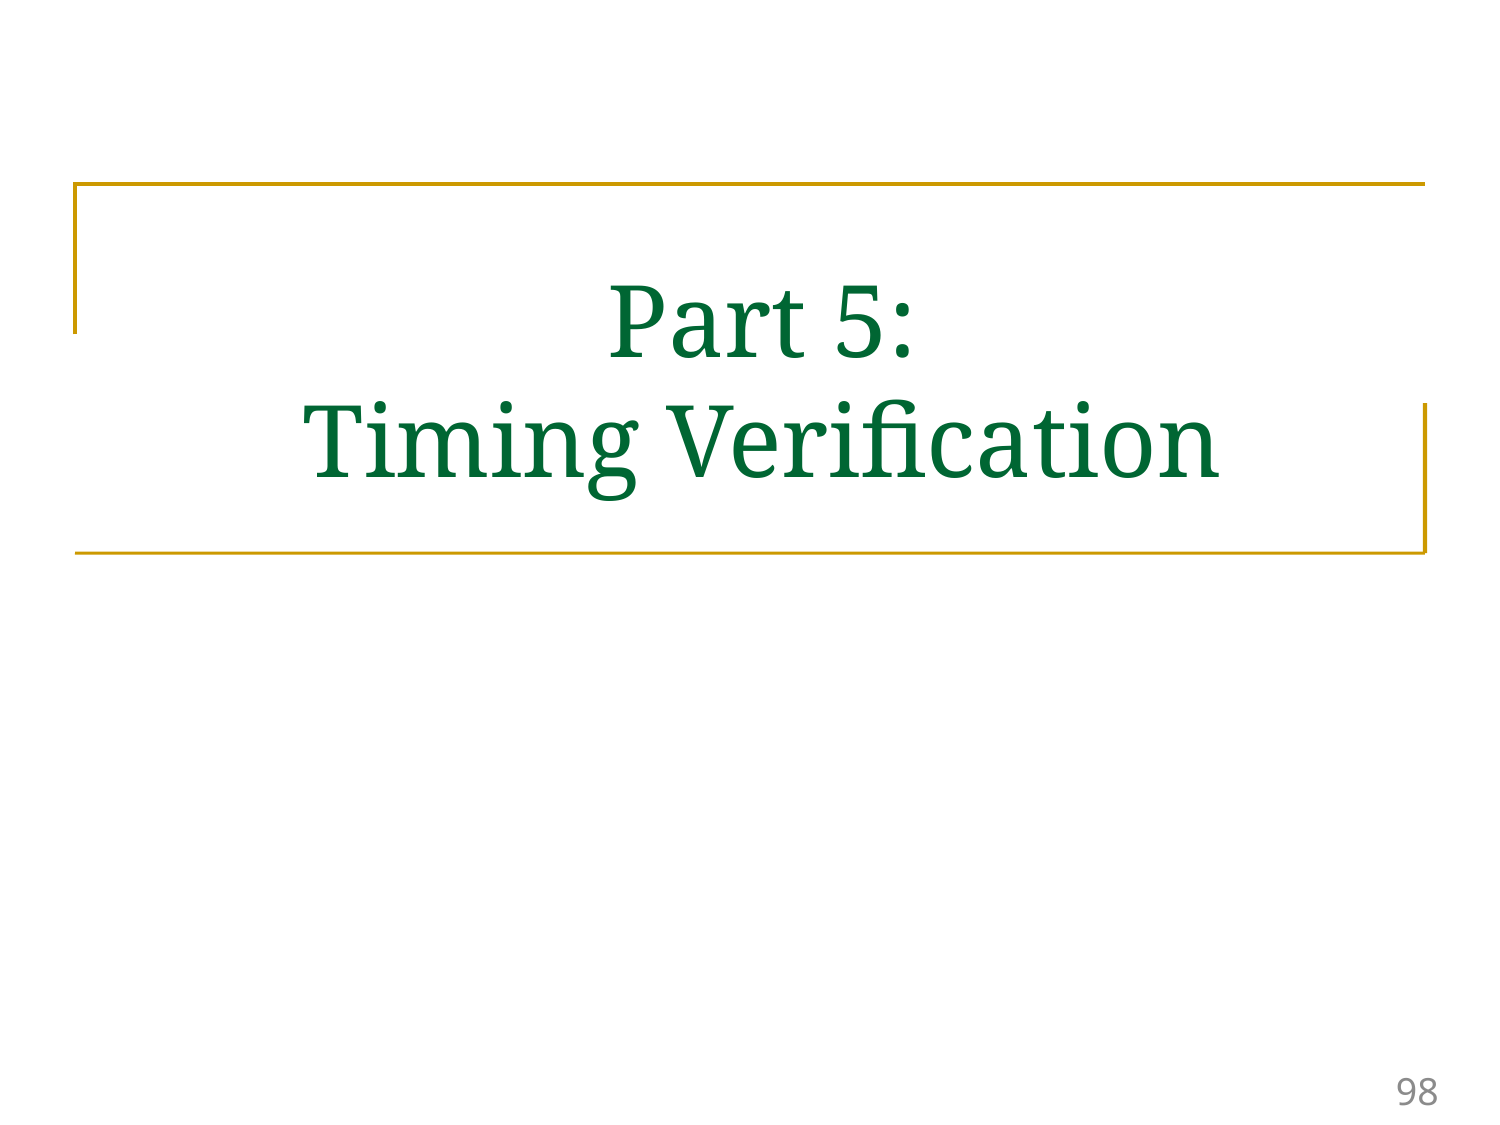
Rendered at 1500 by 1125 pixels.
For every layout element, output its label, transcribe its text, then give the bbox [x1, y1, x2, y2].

slide_number 98 [1116, 1063, 1454, 1124]
title Part 5: Timing Verification [112, 249, 1413, 538]
